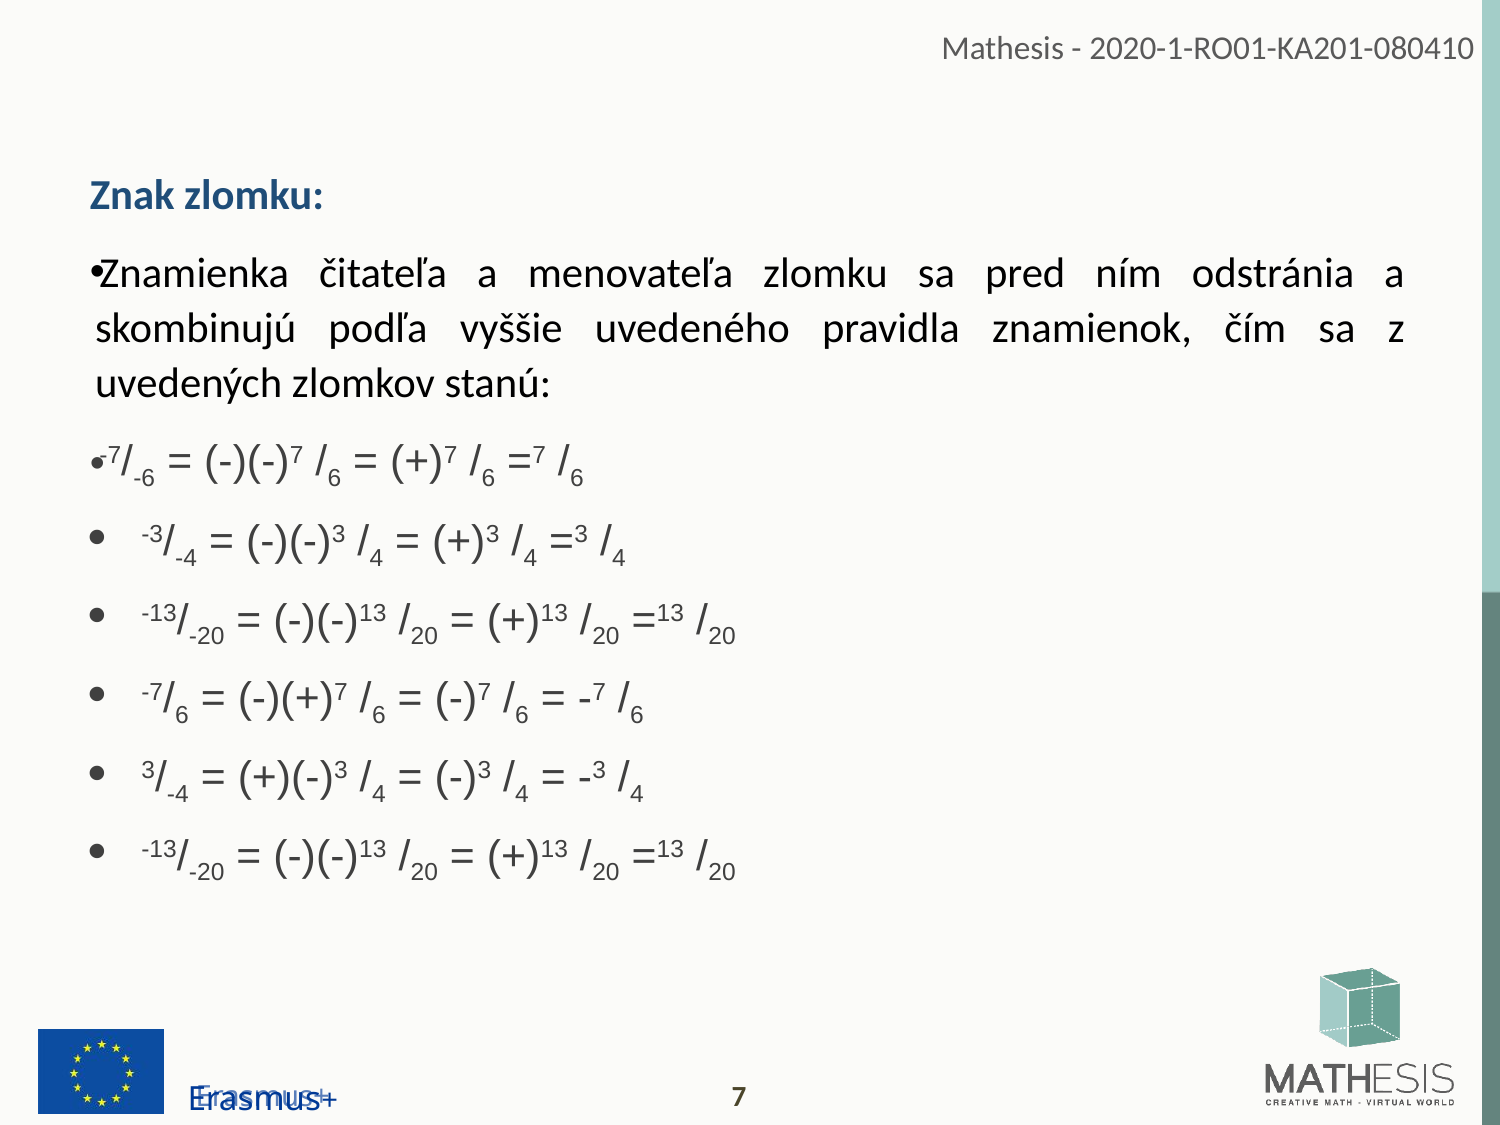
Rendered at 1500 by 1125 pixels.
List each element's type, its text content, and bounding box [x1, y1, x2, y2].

list Znak zlomku: Znamienka čitateľa a menovateľa zlomku sa pred ním odstránia a skombinujú podľa vyššie uvedeného pravidla znamienok, čím sa z uvedených zlomkov stanú: -7/-6 = (-)(-)7 /6 = (+)7 /6 =7 /6 -3/-4 = (-)(-)3 /4 = (+)3 /4 =3 /4 -13/-20 = (-)(-)13 /20 = (+)13 /20 =13 /20 -7/6 = (-)(+)7 /6 = (-)7 /6 = -7 /6 3/-4 = (+)(-)3 /4 = (-)3 /4 = -3 /4 -13/-20 = (-)(-)13 /20 = (+)13 /20 =13 /20 [75, 156, 1425, 899]
picture [38, 1029, 164, 1114]
